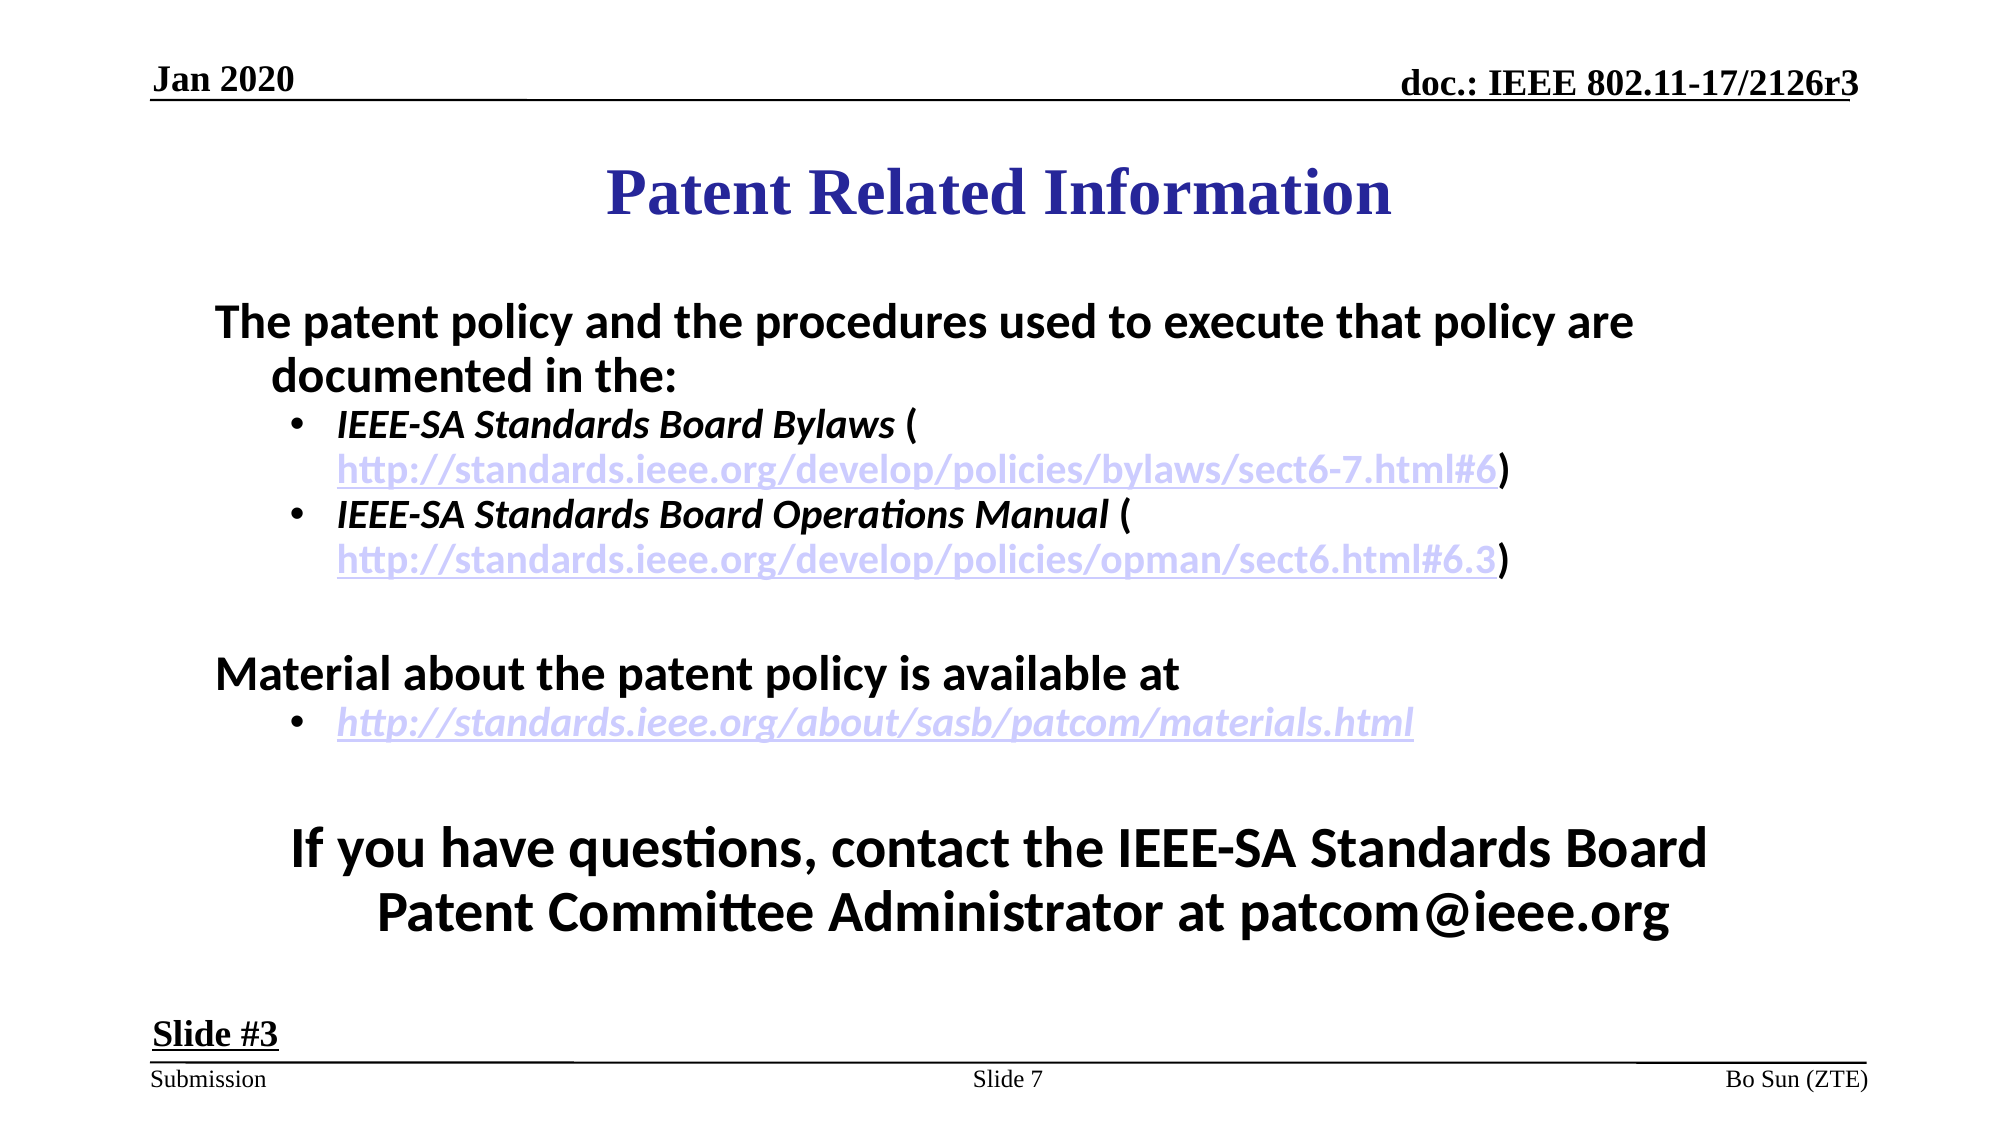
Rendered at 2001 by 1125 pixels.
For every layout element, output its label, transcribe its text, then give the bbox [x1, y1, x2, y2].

text_box Slide #3 [137, 1002, 294, 1062]
slide_number Slide [949, 1061, 1067, 1123]
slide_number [152, 54, 563, 100]
text_box Patent Related Information [362, 100, 1638, 276]
text_box The patent policy and the procedures used to execute that policy are documented in the: IEEE-SA Standards Board Bylaws (http://standards.ieee.org/develop/policies/bylaws/sect6-7.html#6) IEEE-SA Standards Board Operations Manual (http://standards.ieee.org/develop/policies/opman/sect6.html#6.3) Material about the patent policy is available at http://standards.ieee.org/about/sasb/patcom/materials.html If you have questions, contact the IEEE-SA Standards Board Patent Committee Administrator at patcom@ieee.org [200, 287, 1800, 988]
footer Bo Sun (ZTE) [1171, 1061, 1869, 1093]
